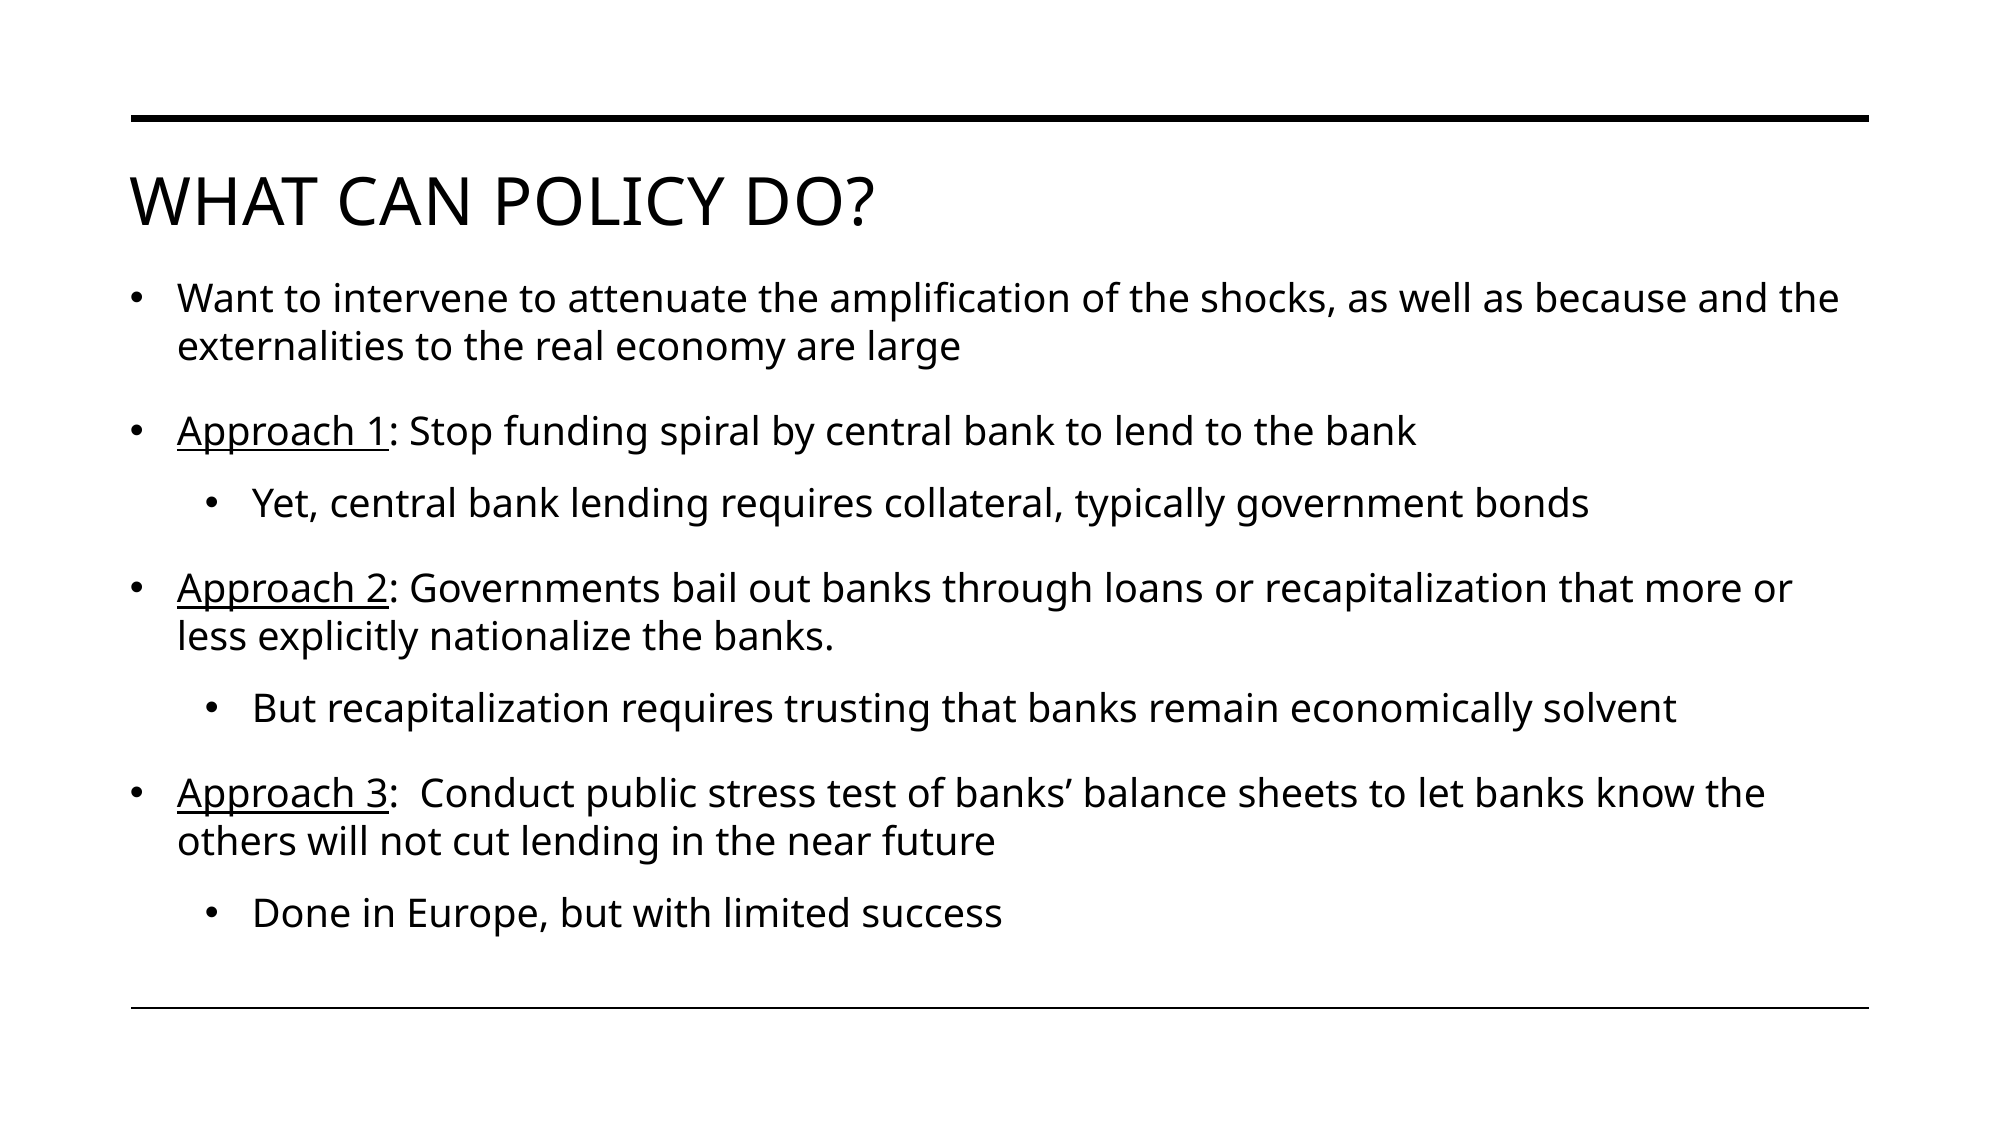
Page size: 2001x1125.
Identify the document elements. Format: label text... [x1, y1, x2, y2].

list Want to intervene to attenuate the amplification of the shocks, as well as because and the externalities to the real economy are large Approach 1: Stop funding spiral by central bank to lend to the bank Yet, central bank lending requires collateral, typically government bonds Approach 2: Governments bail out banks through loans or recapitalization that more or less explicitly nationalize the banks. But recapitalization requires trusting that banks remain economically solvent Approach 3: Conduct public stress test of banks’ balance sheets to let banks know the others will not cut lending in the near future Done in Europe, but with limited success [114, 265, 1869, 973]
title What can policy do? [114, 151, 1869, 236]
